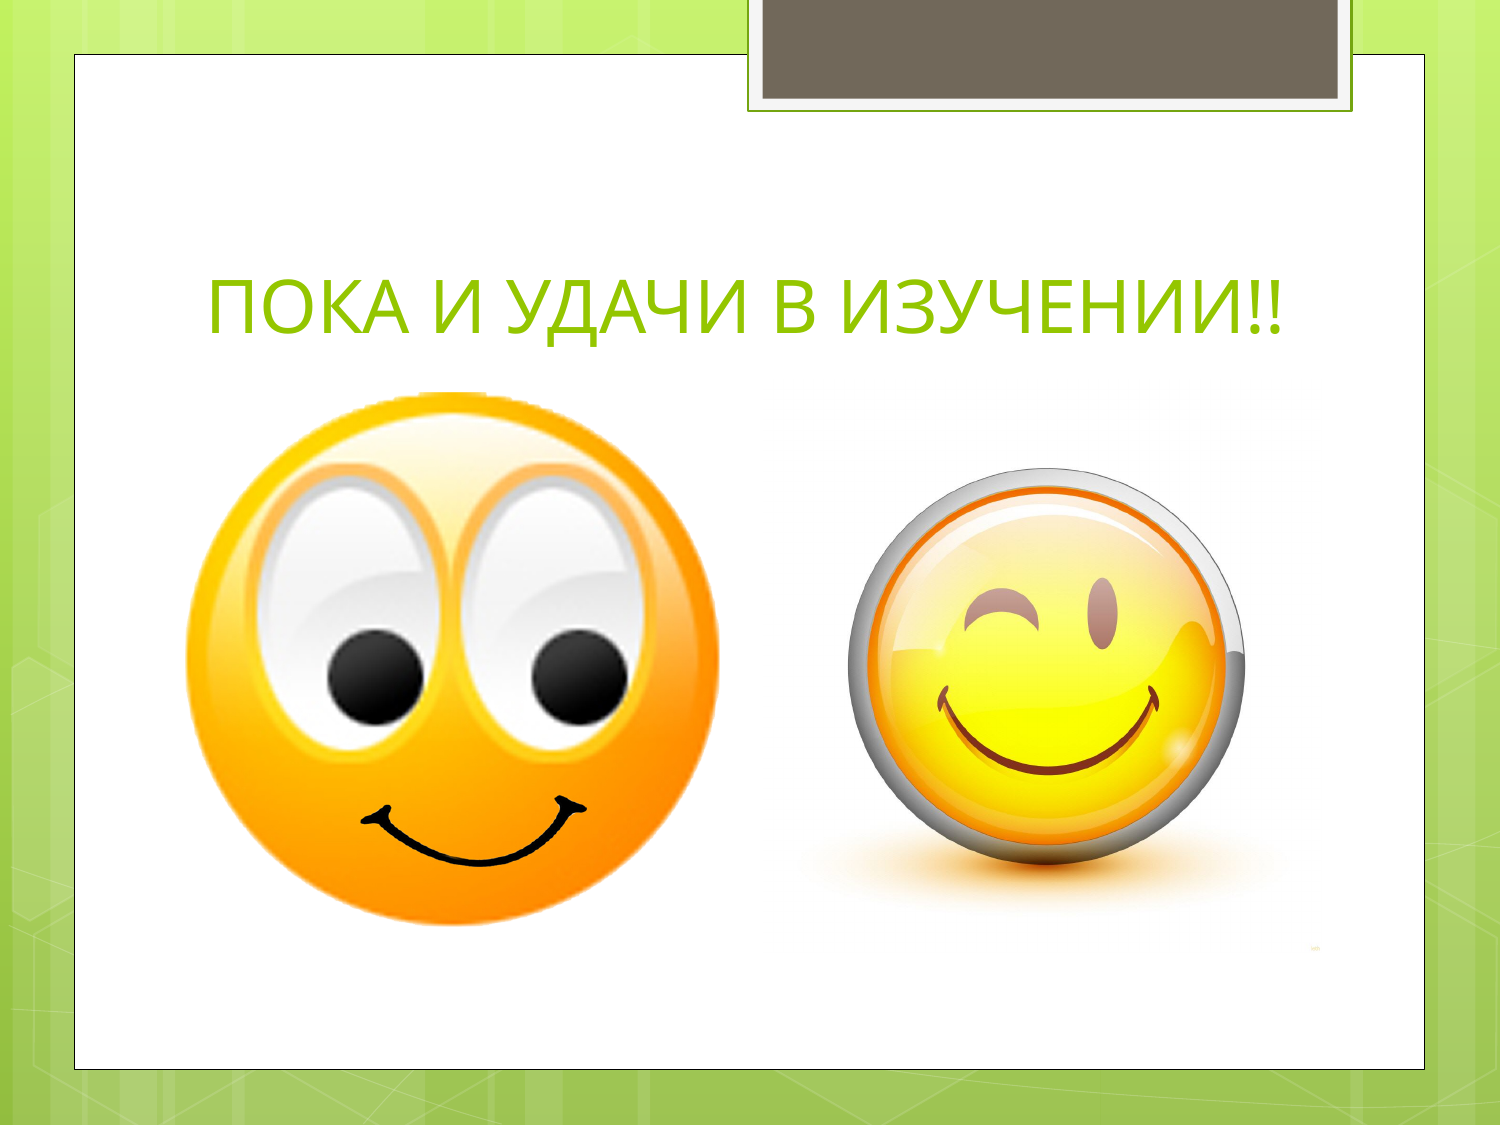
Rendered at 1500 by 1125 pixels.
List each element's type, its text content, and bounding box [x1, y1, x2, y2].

title ПОКА И УДАЧИ В ИЗУЧЕНИИ!! [171, 168, 1324, 357]
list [176, 379, 727, 953]
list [762, 379, 1322, 953]
